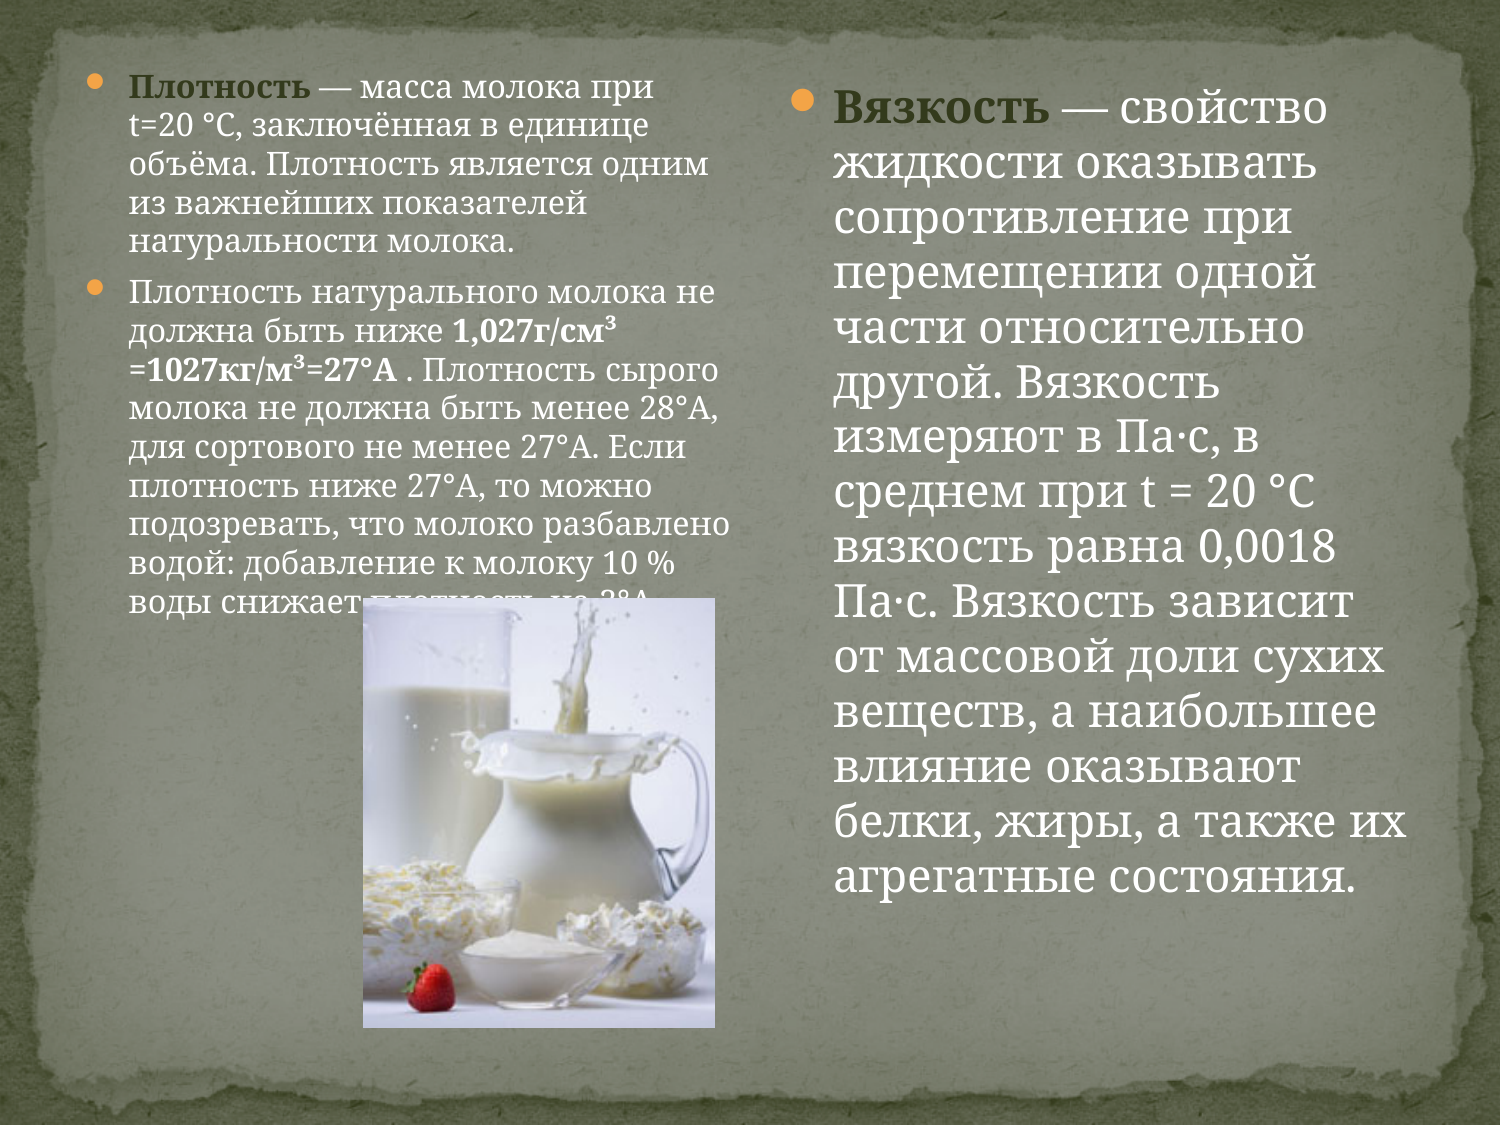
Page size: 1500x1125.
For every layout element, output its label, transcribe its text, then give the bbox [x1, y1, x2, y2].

list Плотность — масса молока при t=20 °C, заключённая в единице объёма. Плотность является одним из важнейших показателей натуральности молока. Плотность натурального молока не должна быть ниже 1,027г/см³ =1027кг/м³=27°А . Плотность сырого молока не должна быть менее 28°А, для сортового не менее 27°А. Если плотность ниже 27°А, то можно подозревать, что молоко разбавлено водой: добавление к молоку 10 % воды снижает плотность на 3°А . [70, 58, 750, 645]
list Вязкость — свойство жидкости оказывать сопротивление при перемещении одной части относительно другой. Вязкость измеряют в Па·с, в среднем при t = 20 °C вязкость равна 0,0018 Па·с. Вязкость зависит от массовой доли сухих веществ, а наибольшее влияние оказывают белки, жиры, а также их агрегатные состояния. [773, 70, 1429, 1000]
picture [363, 598, 715, 1028]
